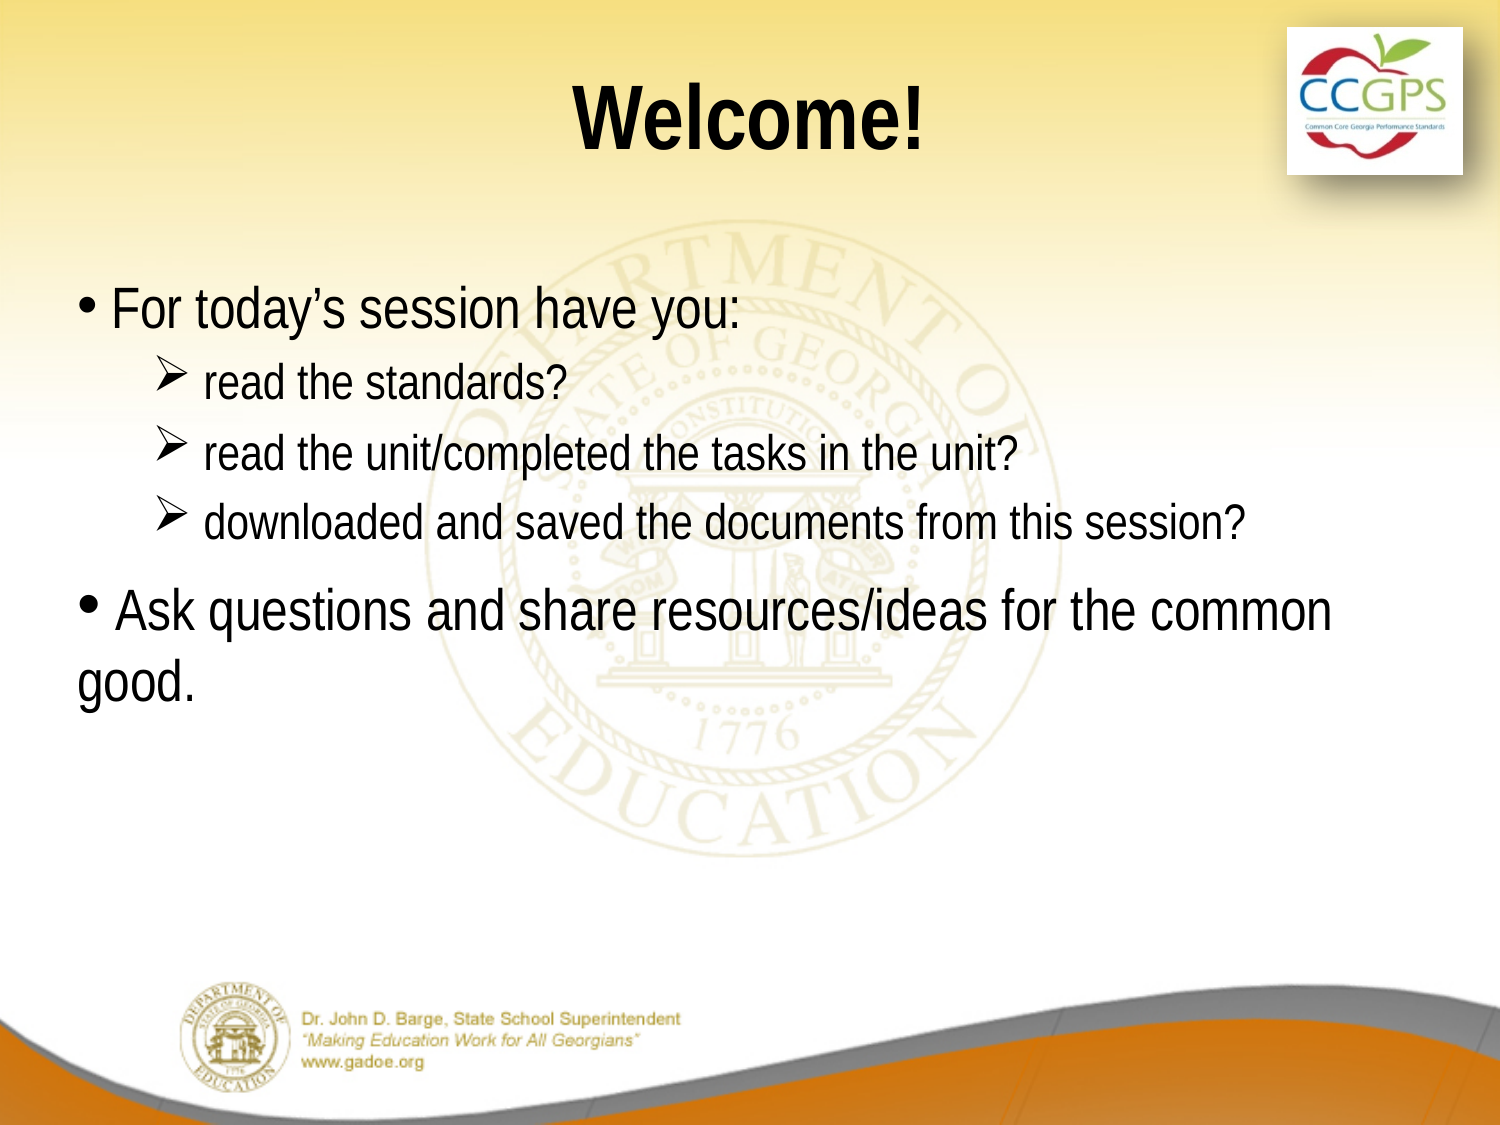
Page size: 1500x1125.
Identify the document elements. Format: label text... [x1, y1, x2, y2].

subtitle For today’s session have you: read the standards? read the unit/completed the tasks in the unit? downloaded and saved the documents from this session? Ask questions and share resources/ideas for the common good. [62, 262, 1438, 976]
title Welcome! [112, 37, 1277, 188]
picture [0, 0, 1500, 1125]
